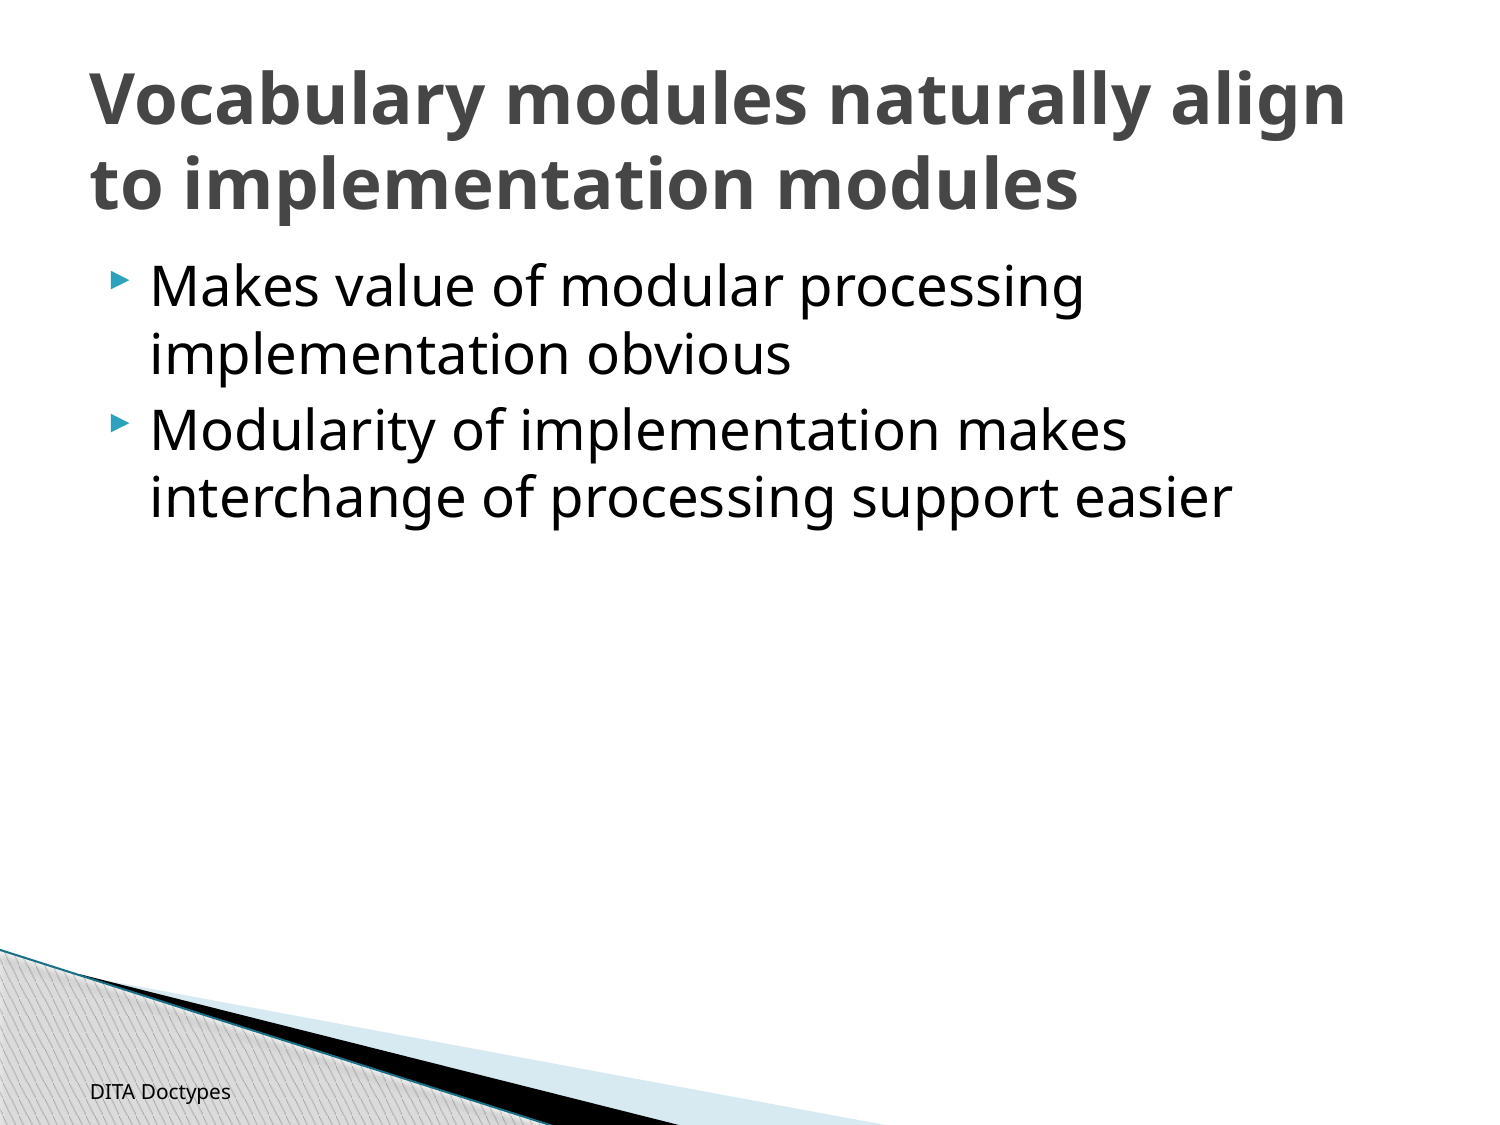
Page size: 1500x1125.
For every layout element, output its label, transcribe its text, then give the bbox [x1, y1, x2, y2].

list Makes value of modular processing implementation obvious Modularity of implementation makes interchange of processing support easier [75, 243, 1425, 986]
title Vocabulary modules naturally align to implementation modules [75, 45, 1425, 233]
